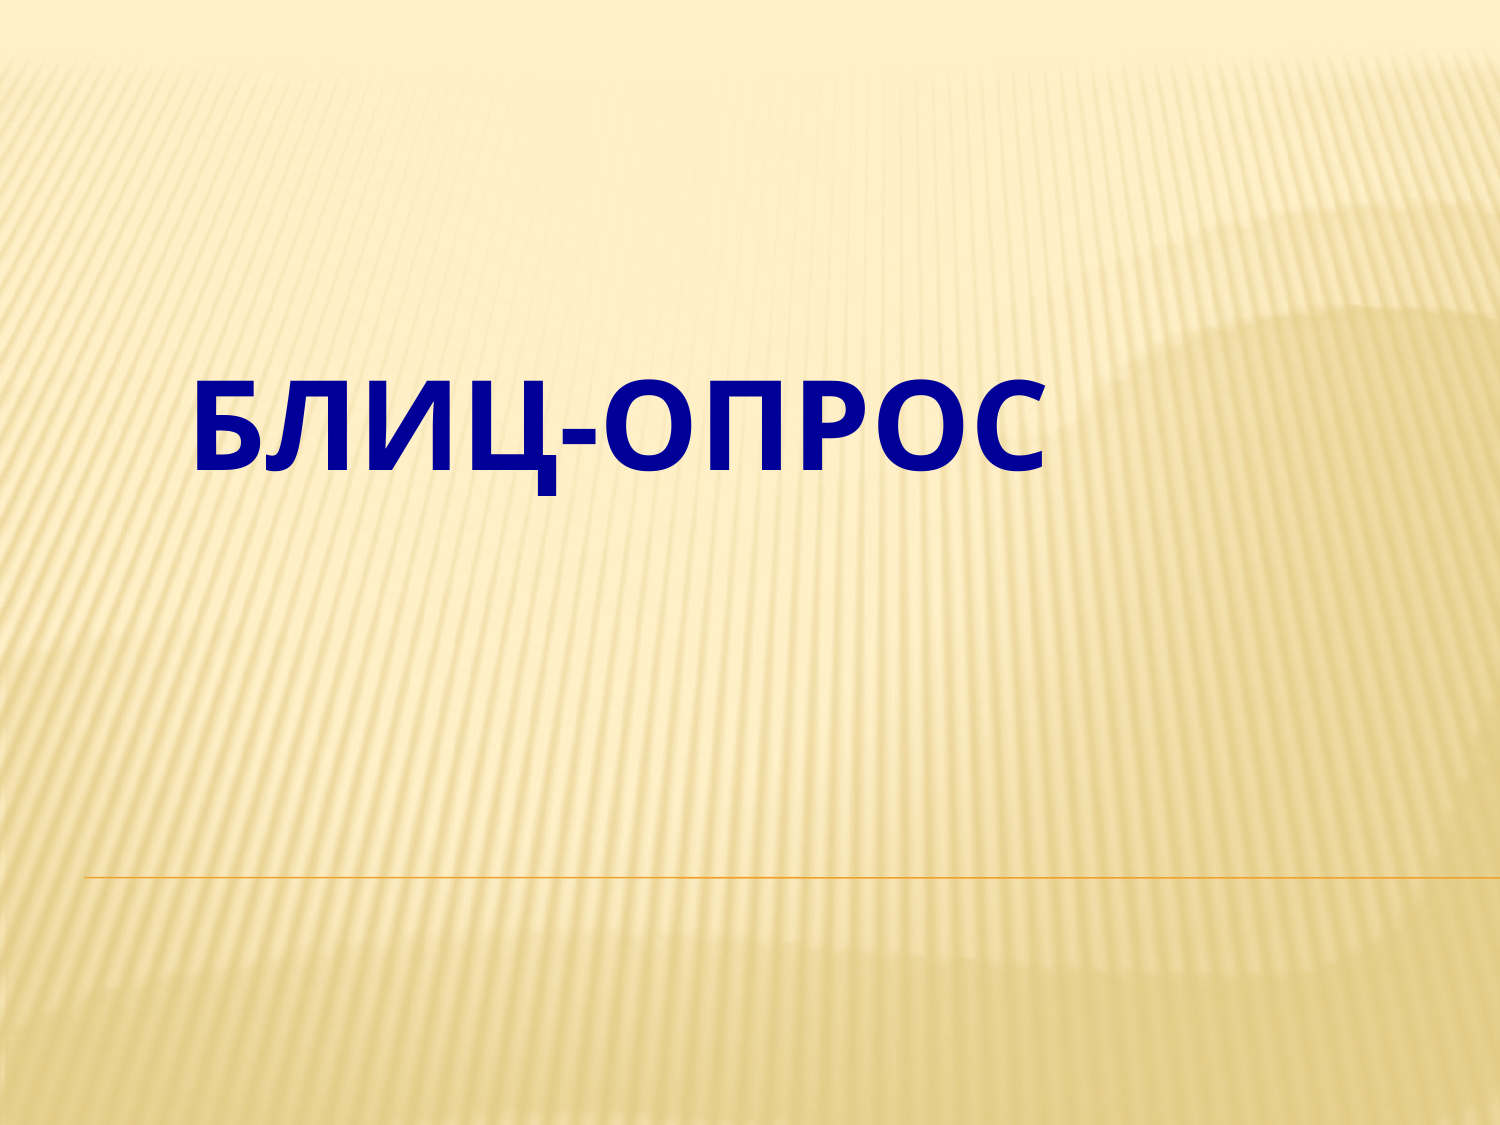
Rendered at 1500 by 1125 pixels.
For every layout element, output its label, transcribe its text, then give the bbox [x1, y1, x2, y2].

title БЛИЦ-ОПРОС [171, 338, 1447, 580]
